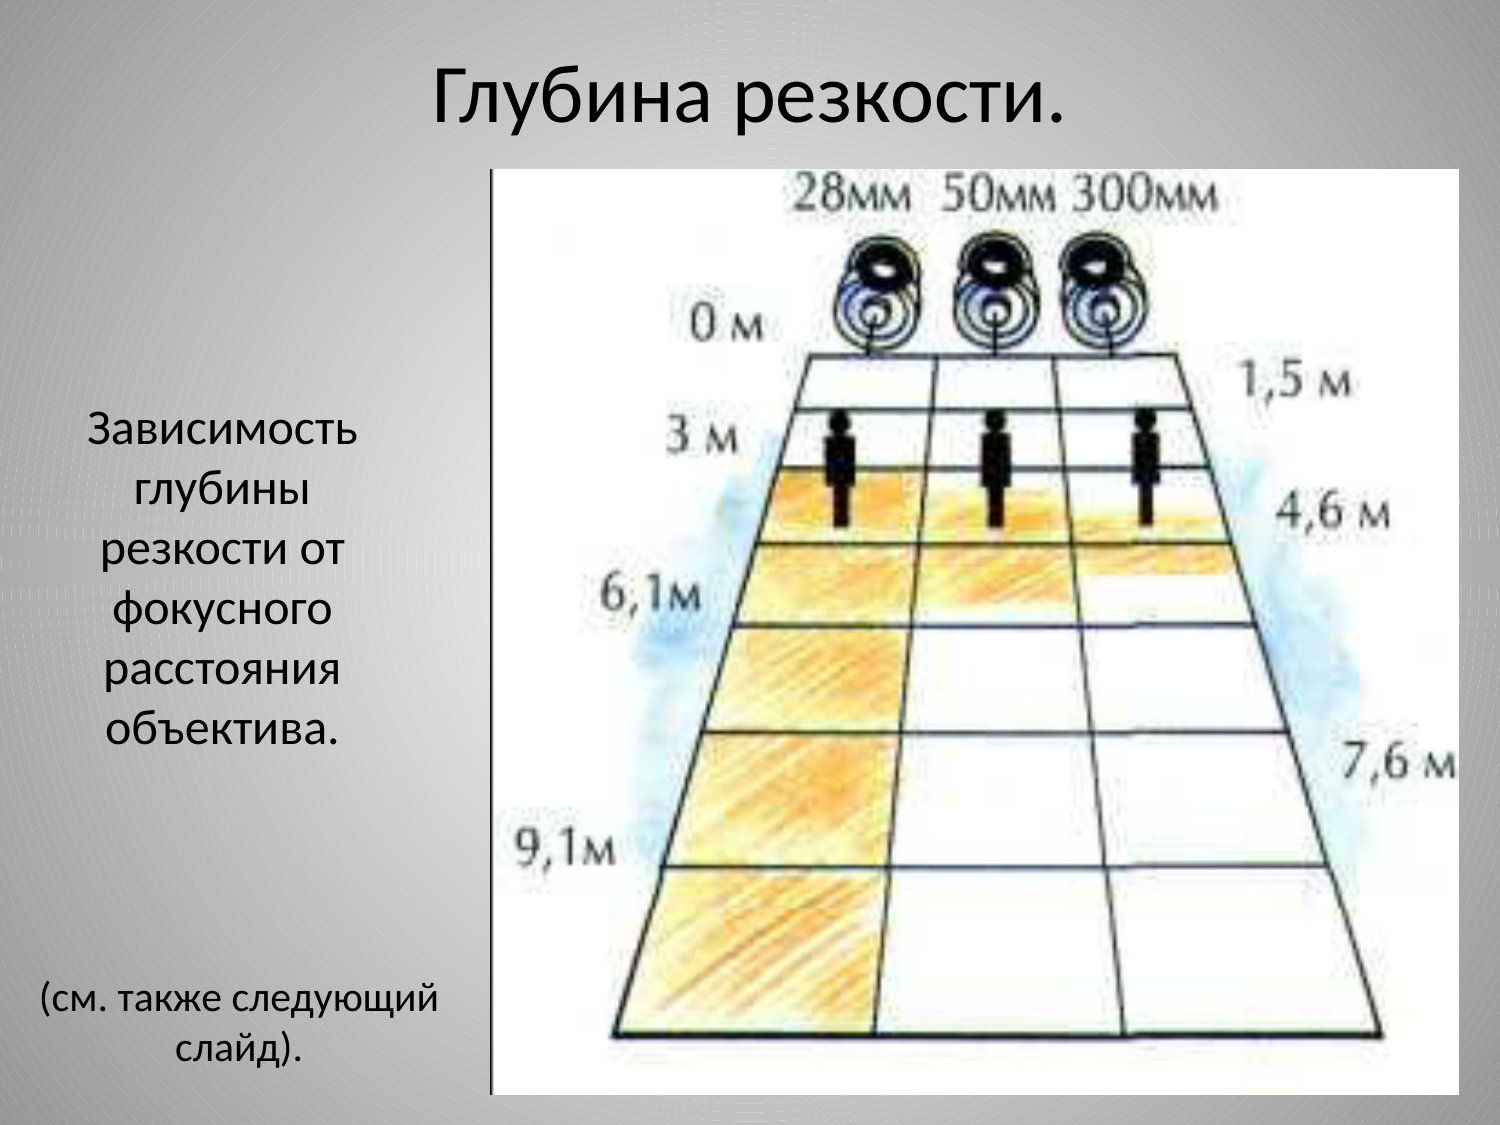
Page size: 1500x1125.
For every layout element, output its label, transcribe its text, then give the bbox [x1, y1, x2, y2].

text_box Зависимость глубины резкости от фокусного расстояния объектива. [41, 387, 404, 763]
text_box (см. также следующий слайд). [0, 962, 484, 1078]
title Глубина резкости. [75, 0, 1425, 183]
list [489, 169, 1459, 1095]
